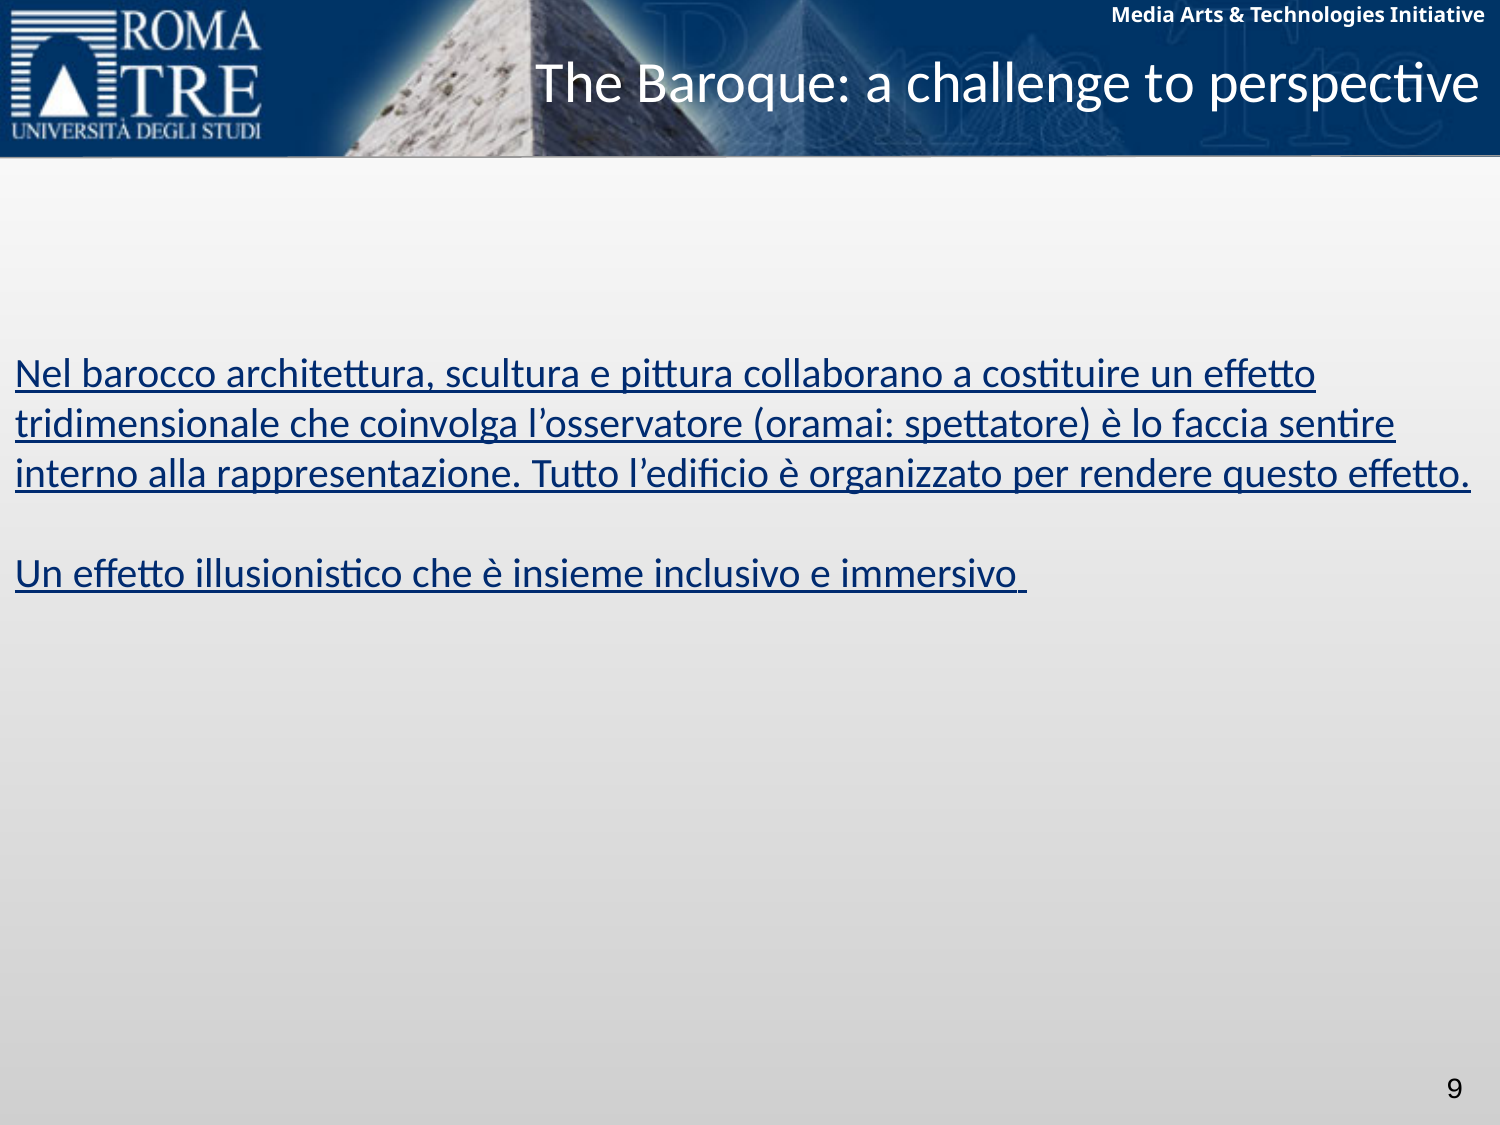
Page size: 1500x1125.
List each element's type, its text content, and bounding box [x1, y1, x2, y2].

text_box Nel barocco architettura, scultura e pittura collaborano a costituire un effetto tridimensionale che coinvolga l’osservatore (oramai: spettatore) è lo faccia sentire interno alla rappresentazione. Tutto l’edificio è organizzato per rendere questo effetto. Un effetto illusionistico che è insieme inclusivo e immersivo [0, 338, 1500, 603]
text_box The Baroque: a challenge to perspective [521, 36, 1497, 192]
picture [0, 0, 1500, 156]
